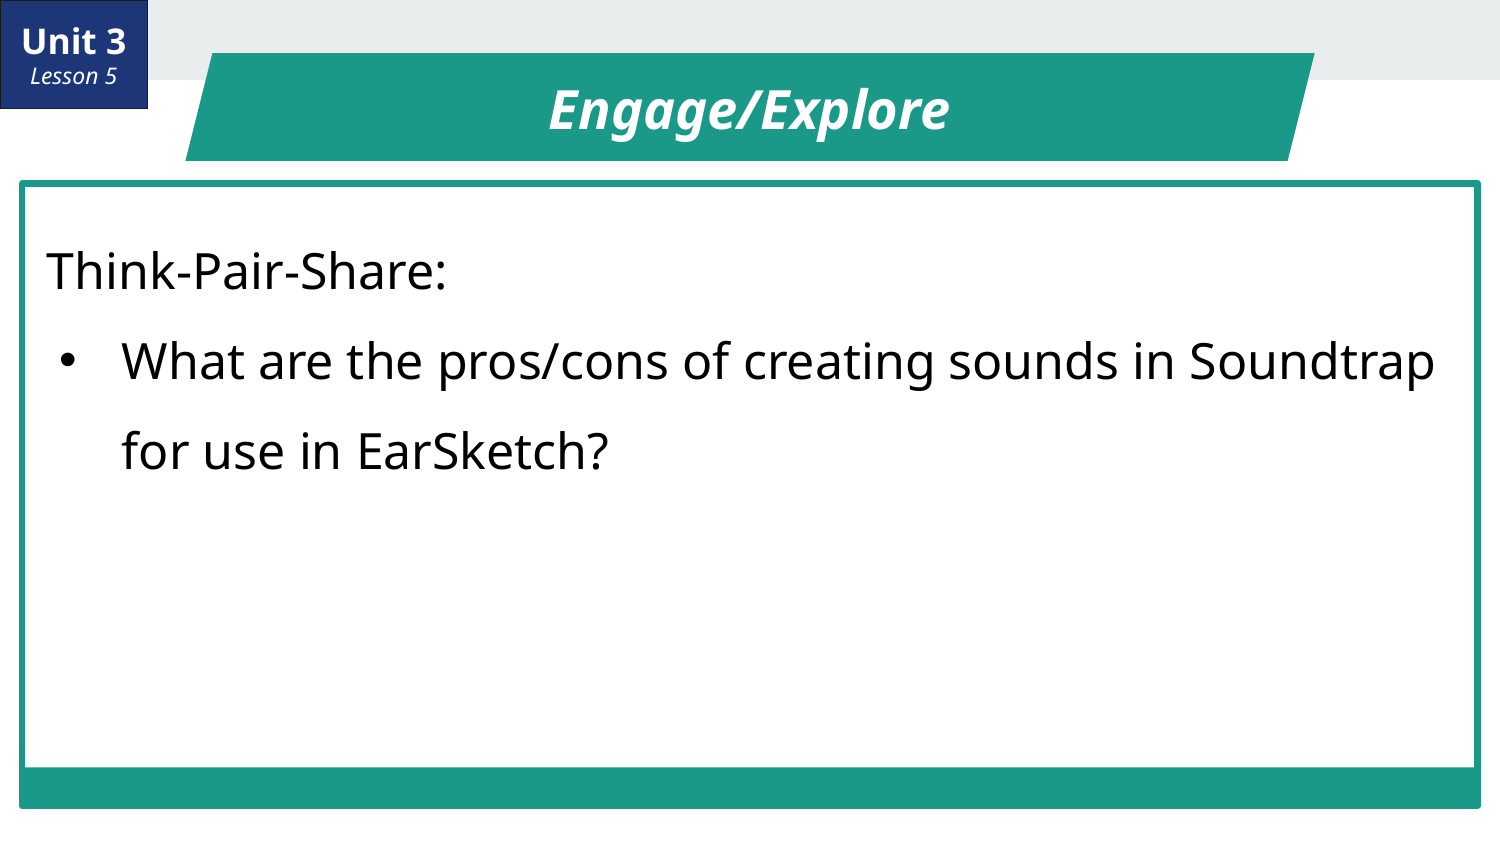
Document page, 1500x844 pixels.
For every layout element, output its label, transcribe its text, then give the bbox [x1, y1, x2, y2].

picture [25, 186, 1475, 804]
text_box [185, 53, 1315, 161]
text_box Unit 3 Lesson 5 [0, 0, 148, 109]
title Engage/Explore [221, 60, 1279, 155]
